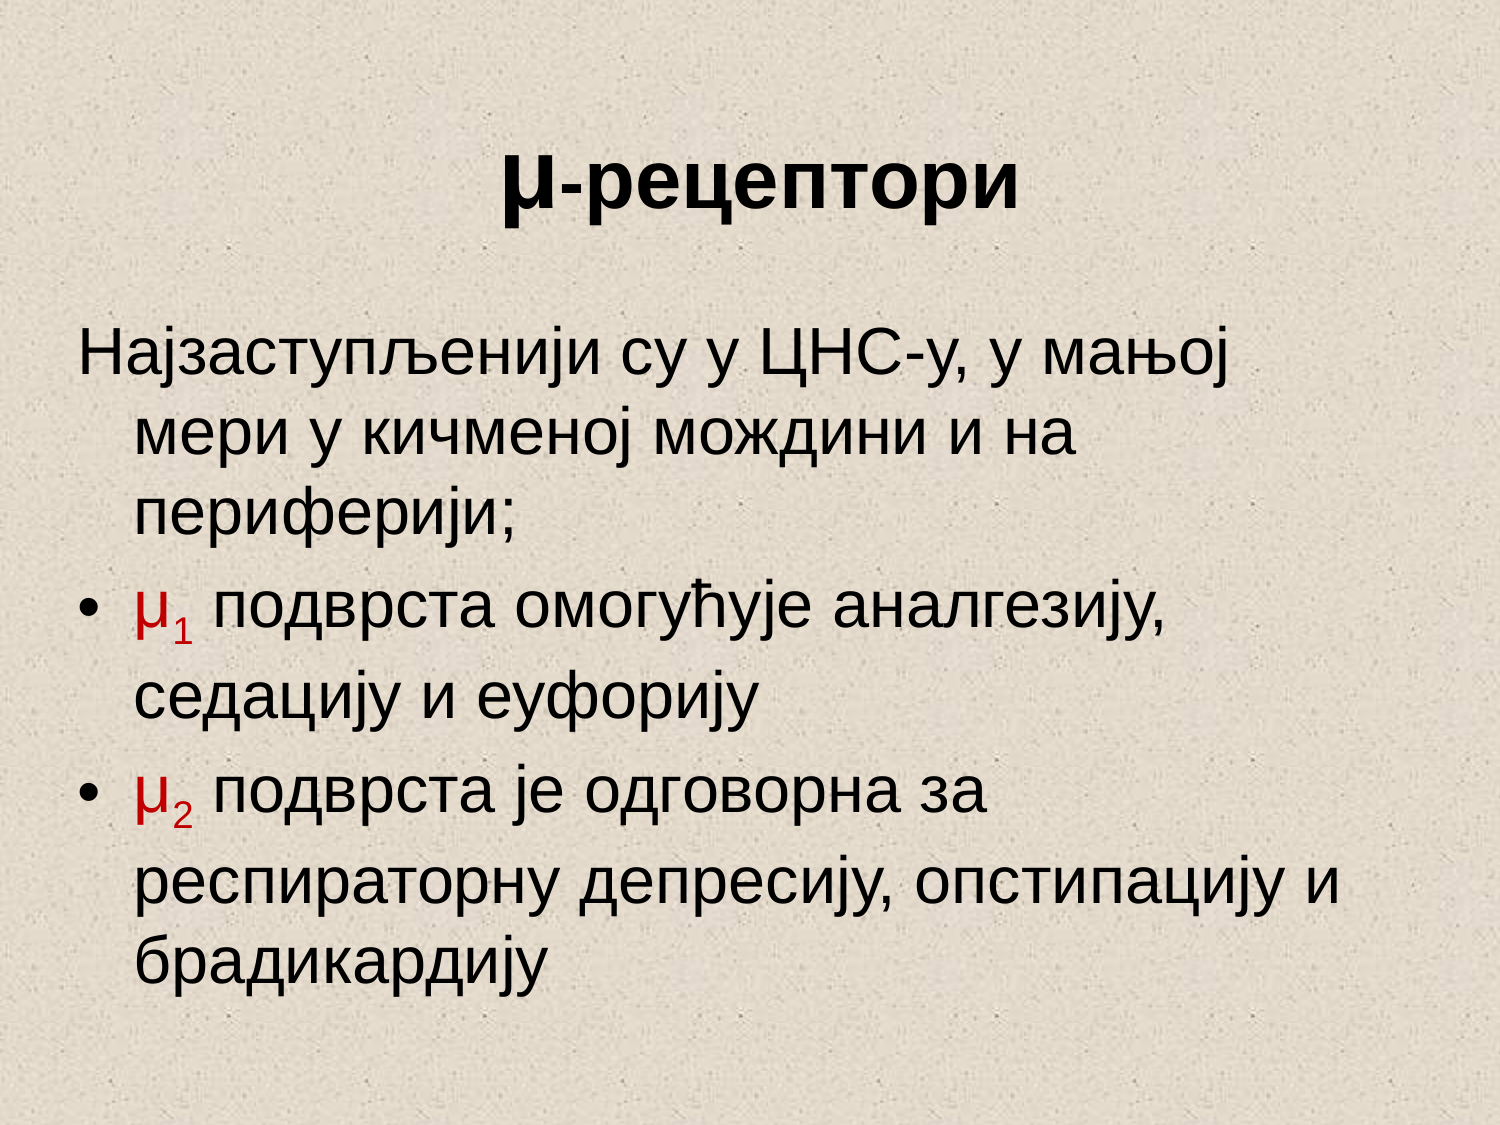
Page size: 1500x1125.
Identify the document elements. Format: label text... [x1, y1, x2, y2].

list Најзаступљенији су у ЦНС-у, у мањој мери у кичменој мождини и на периферији; μ1 подврста омогућује аналгезију, седацију и еуфорију μ2 подврста је одговорна за респираторну депресију, опстипацију и брадикардију [62, 299, 1413, 1043]
title μ-рецептори [75, 75, 1425, 263]
picture [0, 0, 1500, 1125]
